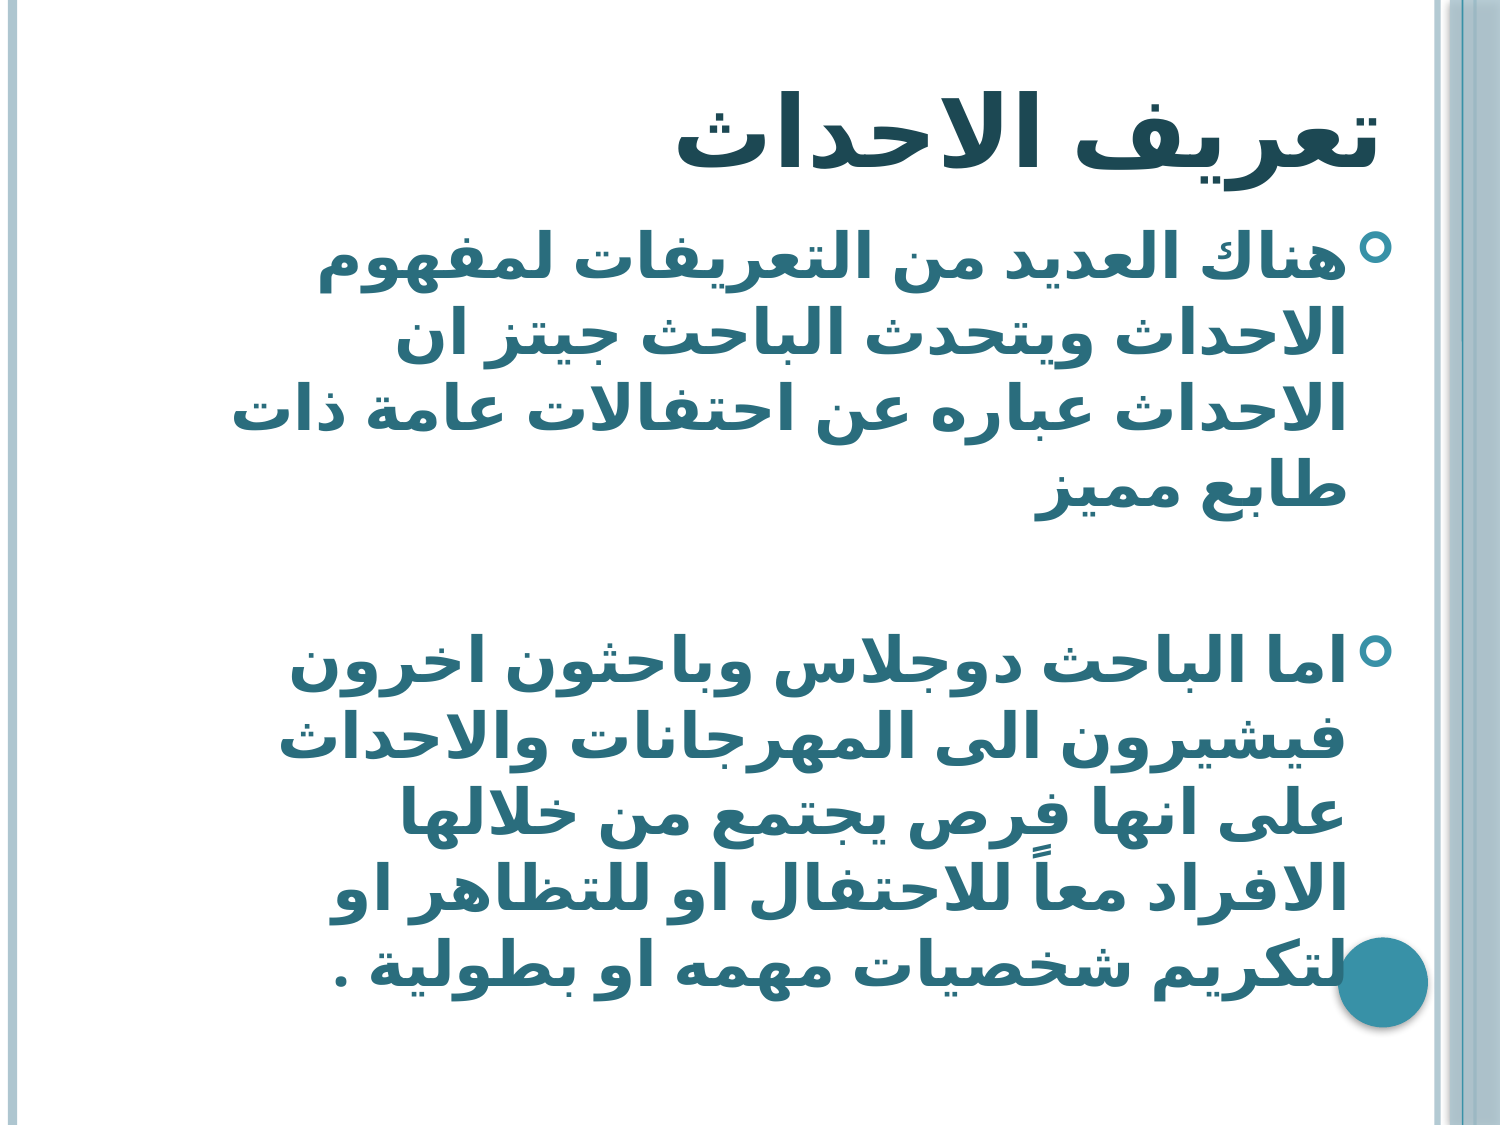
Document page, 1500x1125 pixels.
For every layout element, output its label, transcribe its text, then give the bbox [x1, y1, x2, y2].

list هناك العديد من التعريفات لمفهوم الاحداث ويتحدث الباحث جيتز ان الاحداث عباره عن احتفالات عامة ذات طابع مميز اما الباحث دوجلاس وباحثون اخرون فيشيرون الى المهرجانات والاحداث على انها فرص يجتمع من خلالها الافراد معاً للاحتفال او للتظاهر او لتكريم شخصيات مهمه او بطولية . [183, 208, 1408, 1008]
title تعريف الاحداث [174, 7, 1400, 195]
